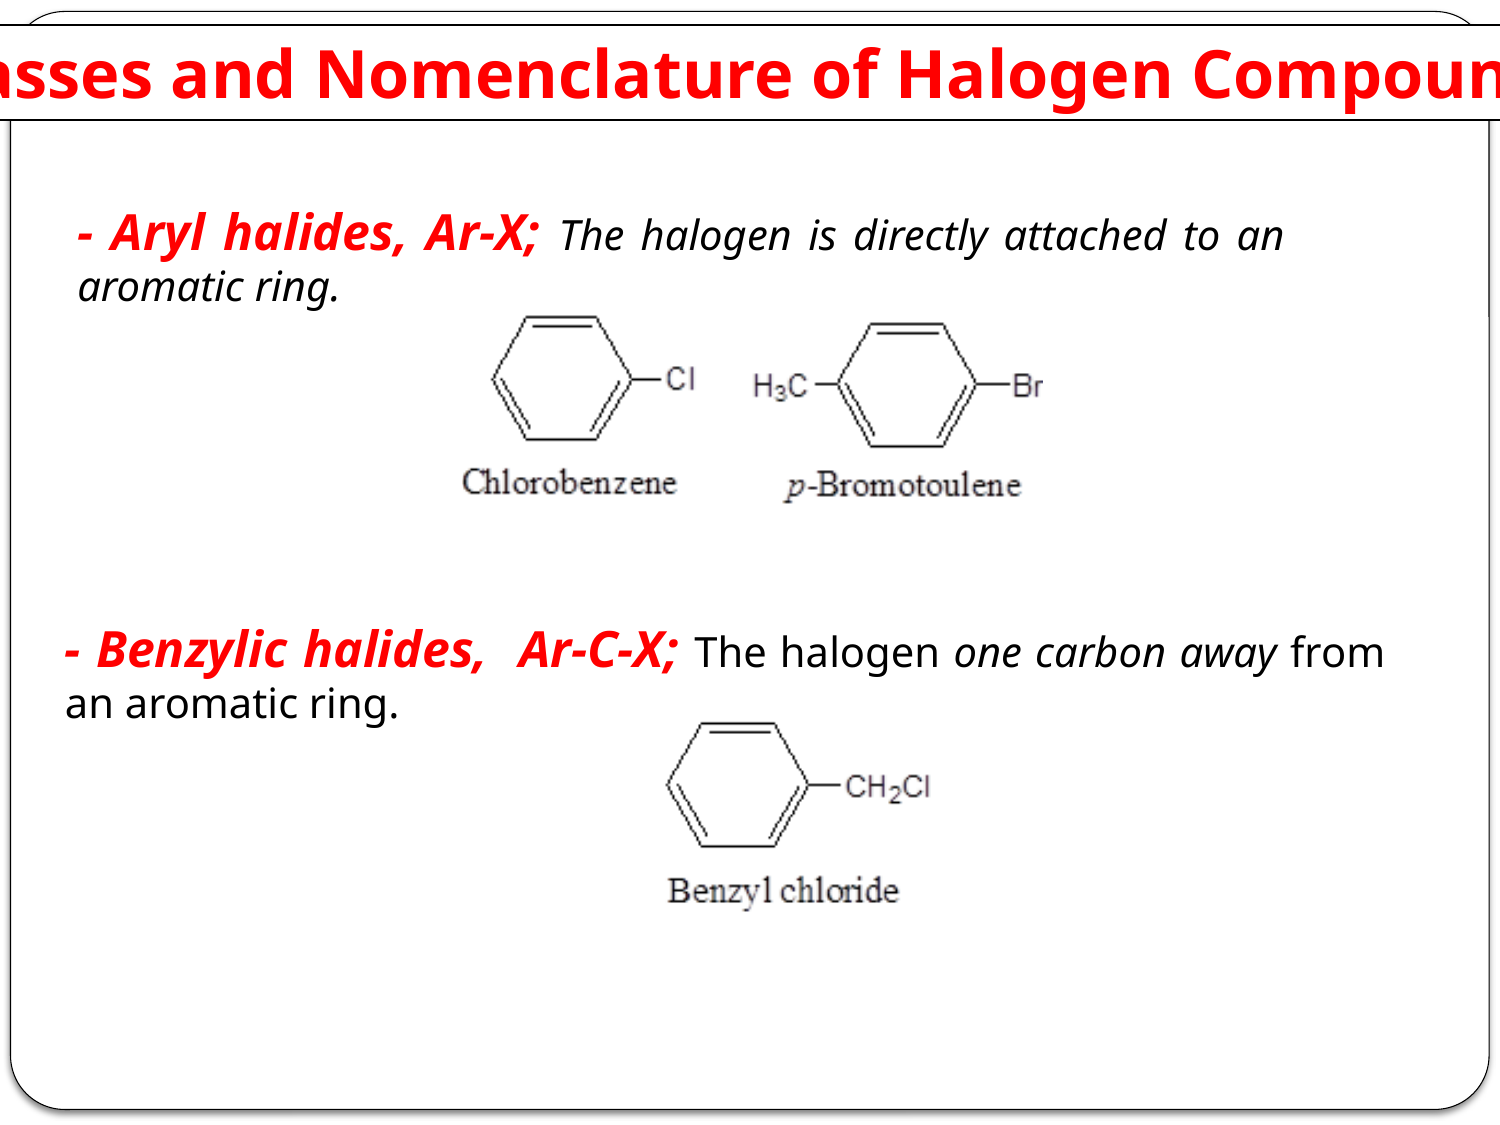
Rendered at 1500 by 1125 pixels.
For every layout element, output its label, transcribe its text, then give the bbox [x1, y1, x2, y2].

picture [662, 712, 938, 914]
picture [462, 312, 1043, 506]
text_box - Benzylic halides, Ar-C-X; The halogen one carbon away from an aromatic ring. [49, 609, 1400, 735]
text_box Classes and Nomenclature of Halogen Compounds [0, 24, 1500, 121]
text_box - Aryl halides, Ar-X; The halogen is directly attached to an aromatic ring. [62, 192, 1300, 318]
